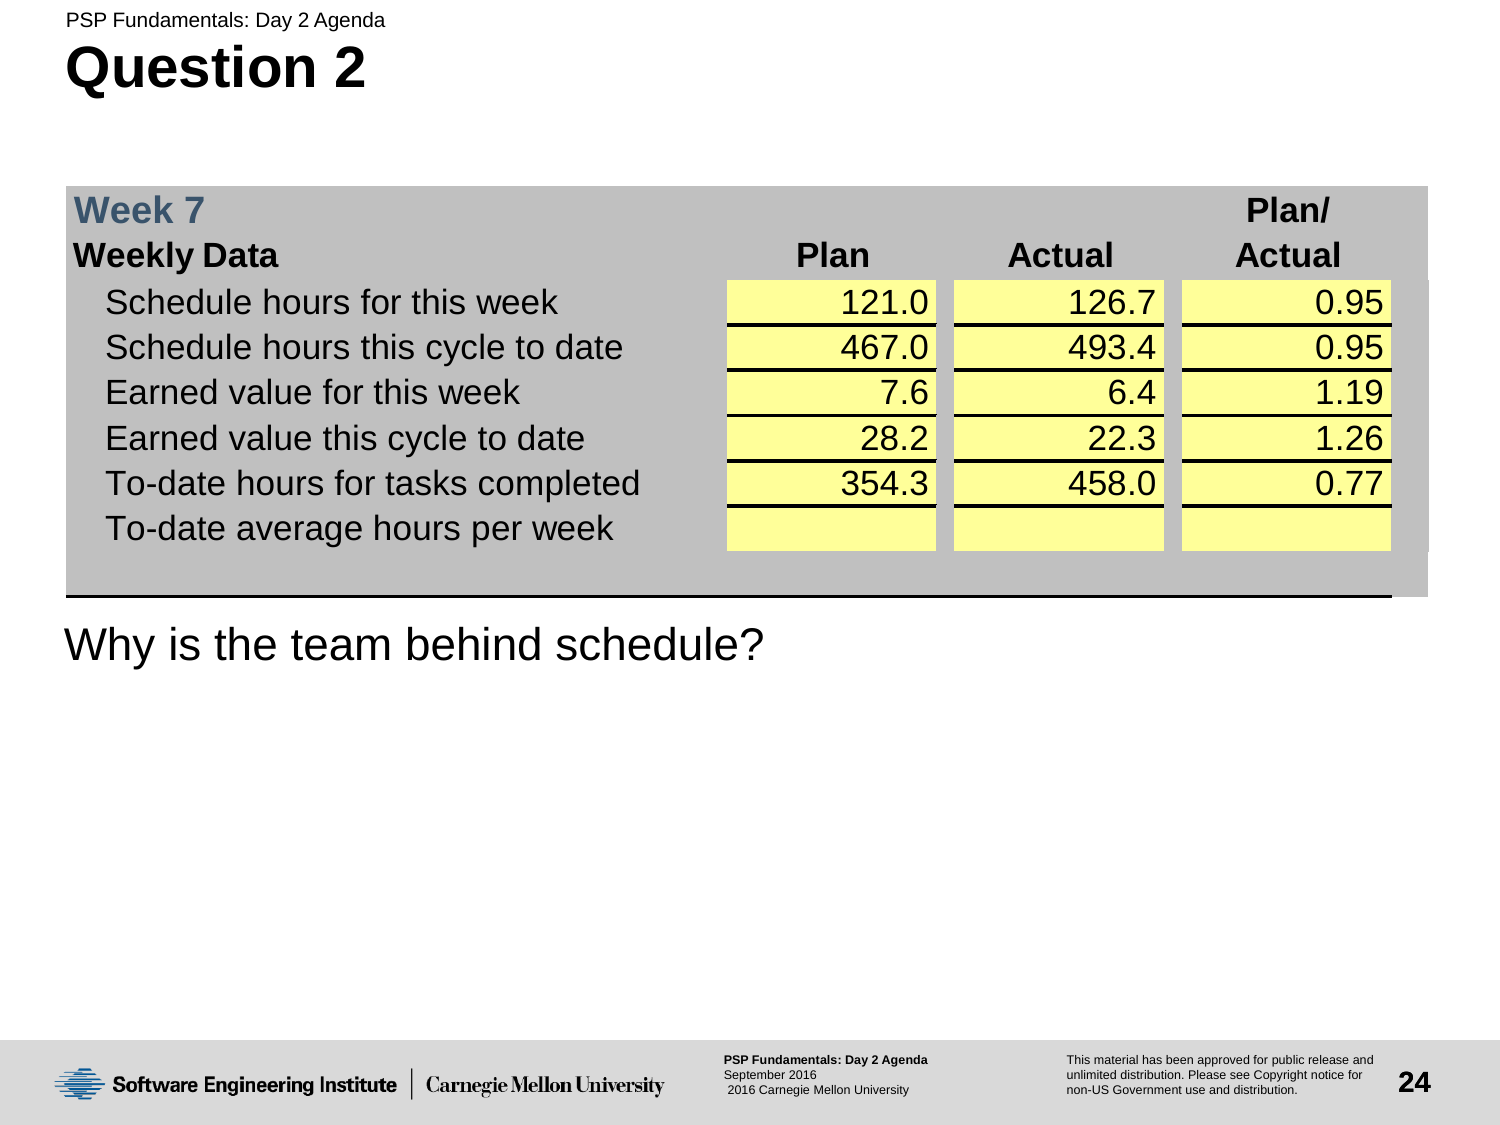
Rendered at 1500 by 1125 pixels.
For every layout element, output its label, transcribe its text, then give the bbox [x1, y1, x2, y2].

picture [46, 1061, 673, 1104]
title Question 2 [65, 37, 1430, 148]
list Why is the team behind schedule? [63, 614, 1430, 903]
picture [63, 184, 1430, 599]
